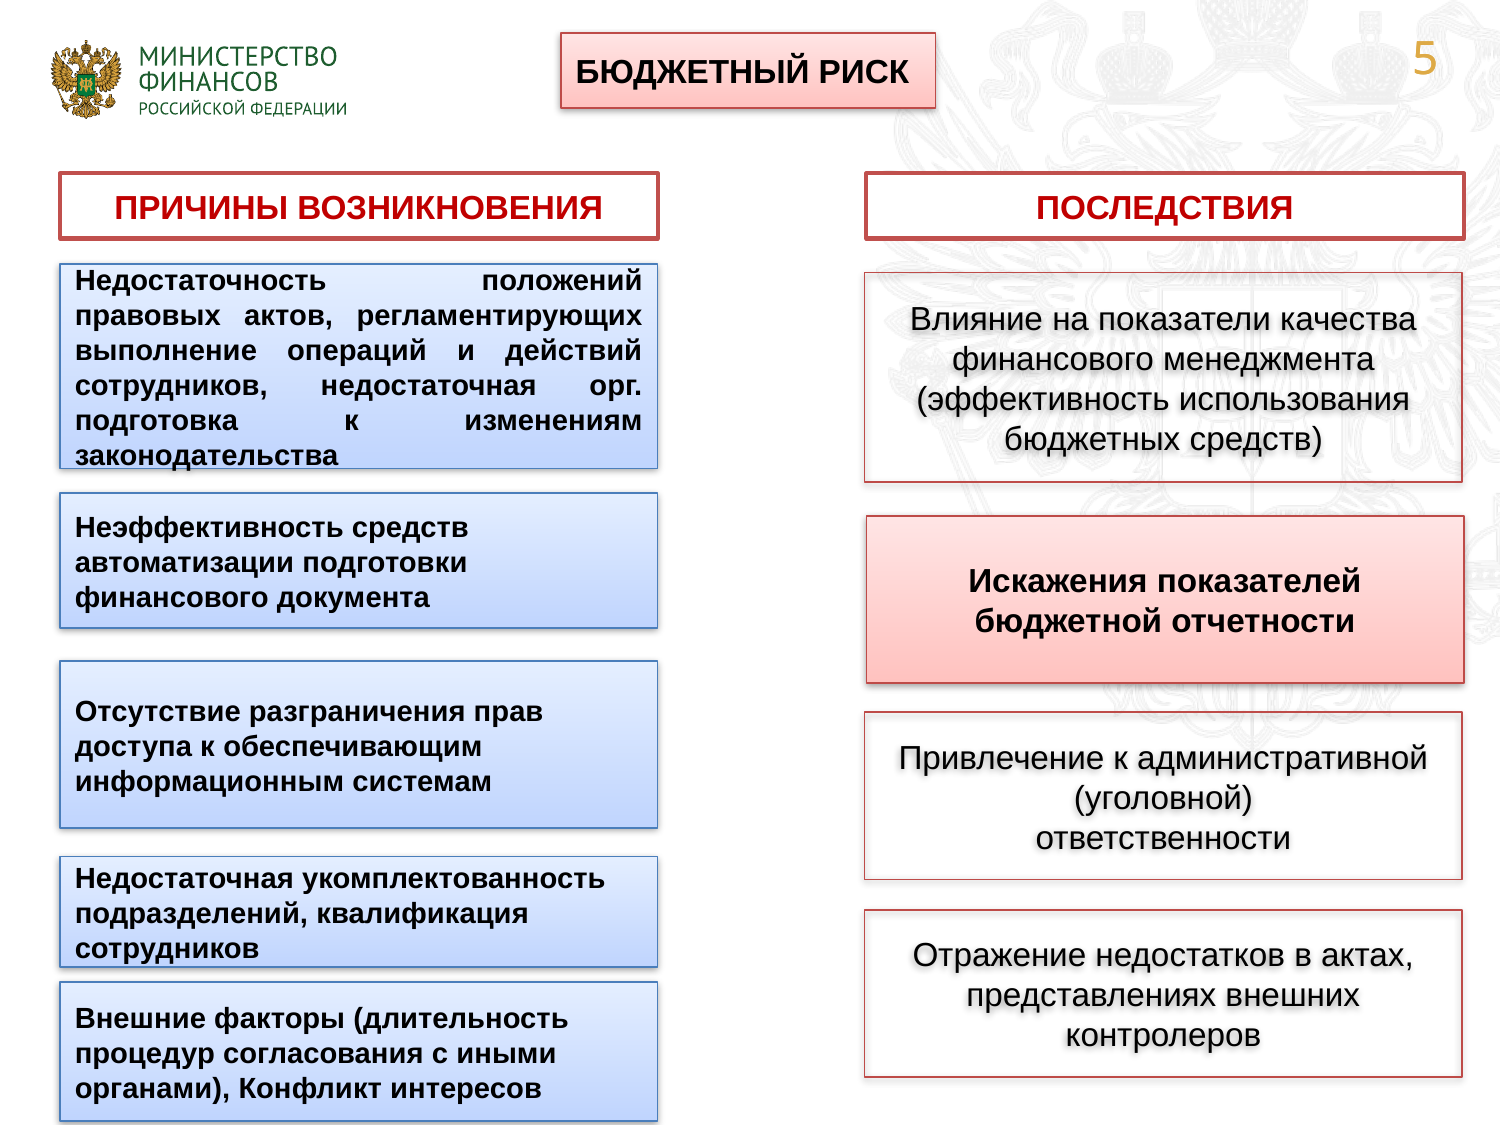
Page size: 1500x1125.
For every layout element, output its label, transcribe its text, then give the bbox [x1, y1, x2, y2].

text_box Недостаточная укомплектованность подразделений, квалификация сотрудников [59, 856, 658, 968]
text_box БЮДЖЕТНЫЙ РИСК [560, 32, 936, 109]
text_box Отражение недостатков в актах, представлениях внешних контролеров [864, 909, 1463, 1078]
text_box Неэффективность средств автоматизации подготовки финансового документа [59, 492, 658, 629]
text_box Отсутствие разграничения прав доступа к обеспечивающим информационным системам [59, 660, 658, 829]
text_box ПОСЛЕДСТВИЯ [864, 171, 1466, 241]
text_box ПРИЧИНЫ ВОЗНИКНОВЕНИЯ [58, 171, 660, 241]
text_box Привлечение к административной (уголовной) ответственности [864, 711, 1463, 880]
text_box Влияние на показатели качества финансового менеджмента (эффективность использования бюджетных средств) [864, 272, 1463, 483]
text_box Искажения показателей бюджетной отчетности [866, 515, 1465, 684]
text_box Недостаточность положений правовых актов, регламентирующих выполнение операций и действий сотрудников, недостаточная орг. подготовка к изменениям законодательства [59, 263, 658, 469]
text_box Внешние факторы (длительность процедур согласования с иными органами), Конфликт интересов [59, 981, 658, 1122]
